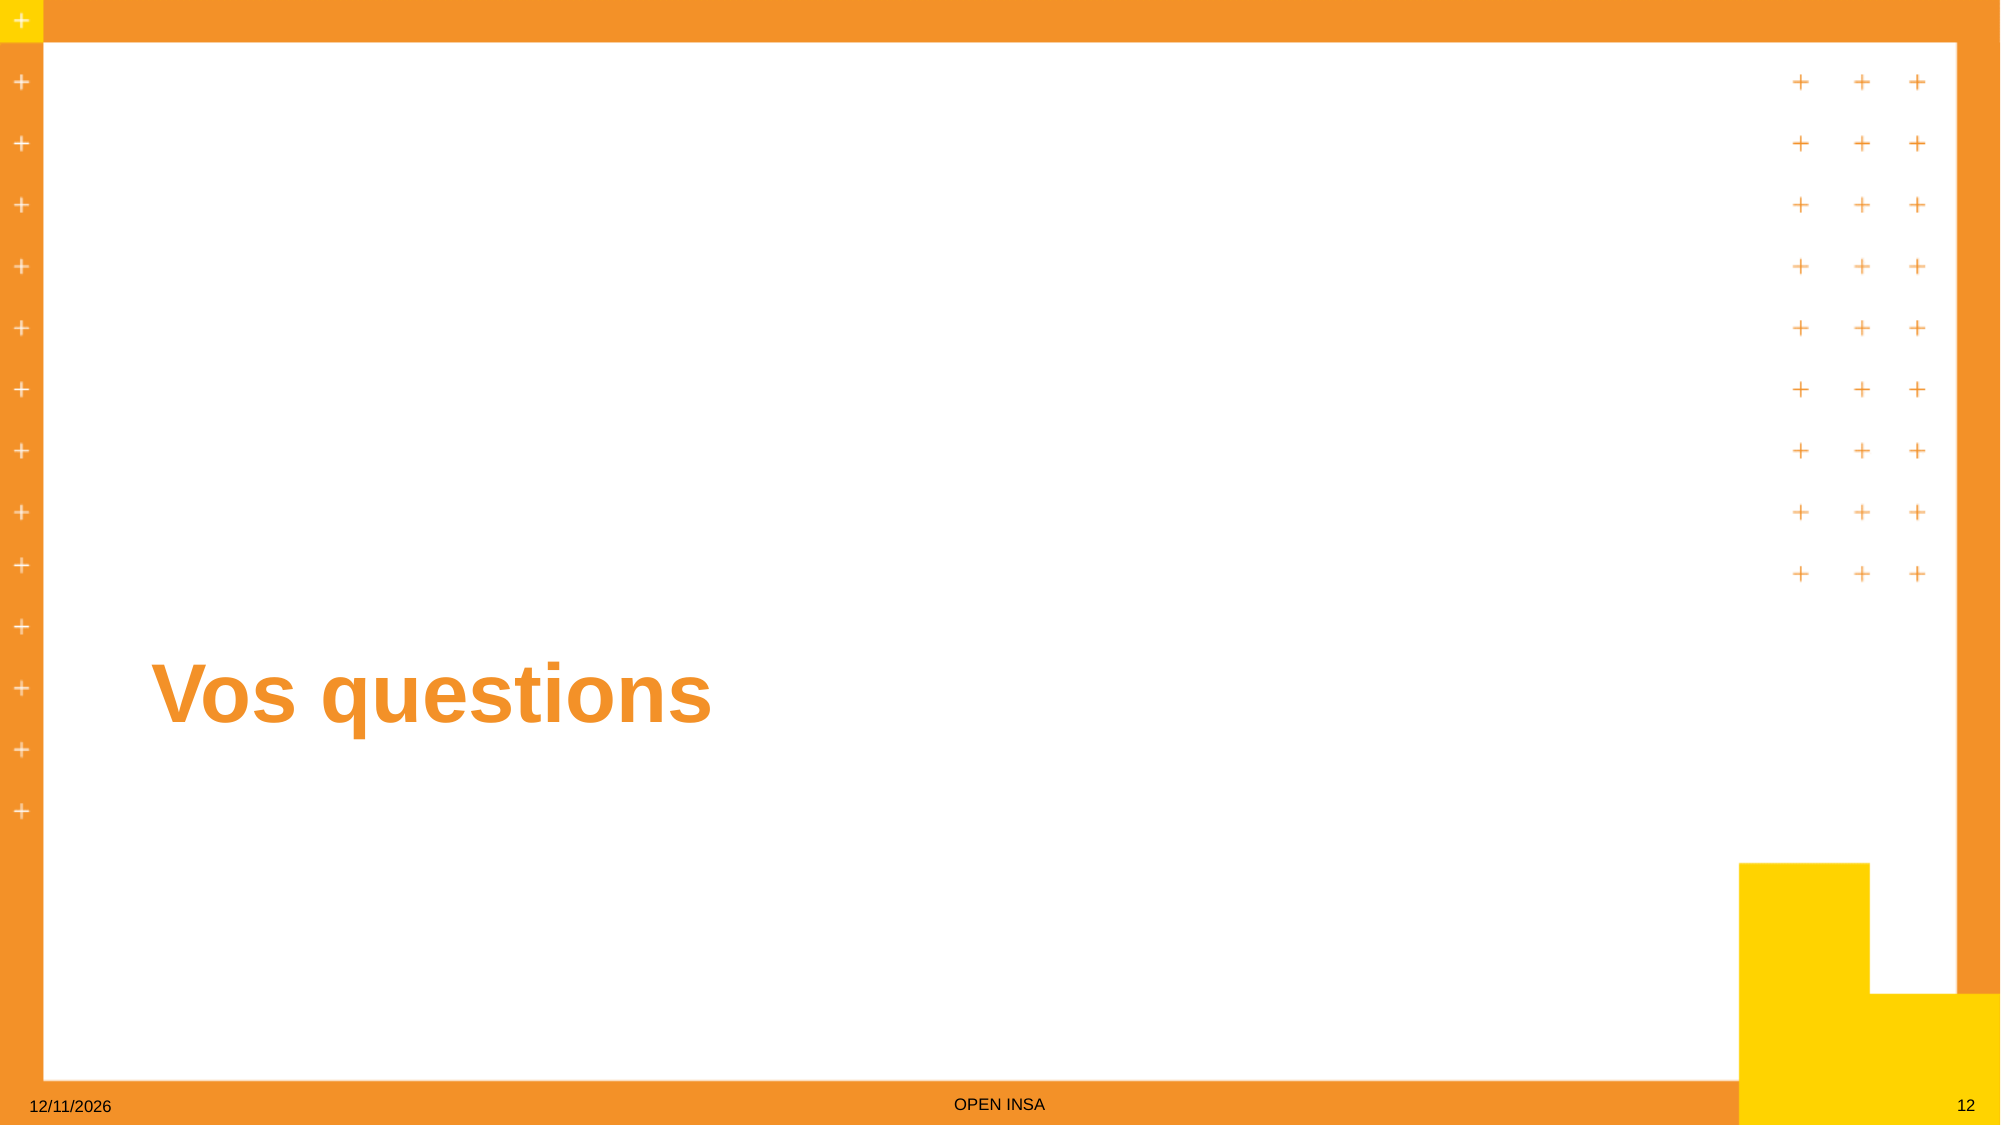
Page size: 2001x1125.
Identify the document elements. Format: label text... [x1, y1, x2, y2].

picture [0, 0, 2001, 1125]
title Vos questions [136, 280, 1142, 749]
slide_number 12 [1531, 1084, 1982, 1125]
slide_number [23, 1085, 474, 1125]
footer OPEN INSA [662, 1083, 1338, 1125]
